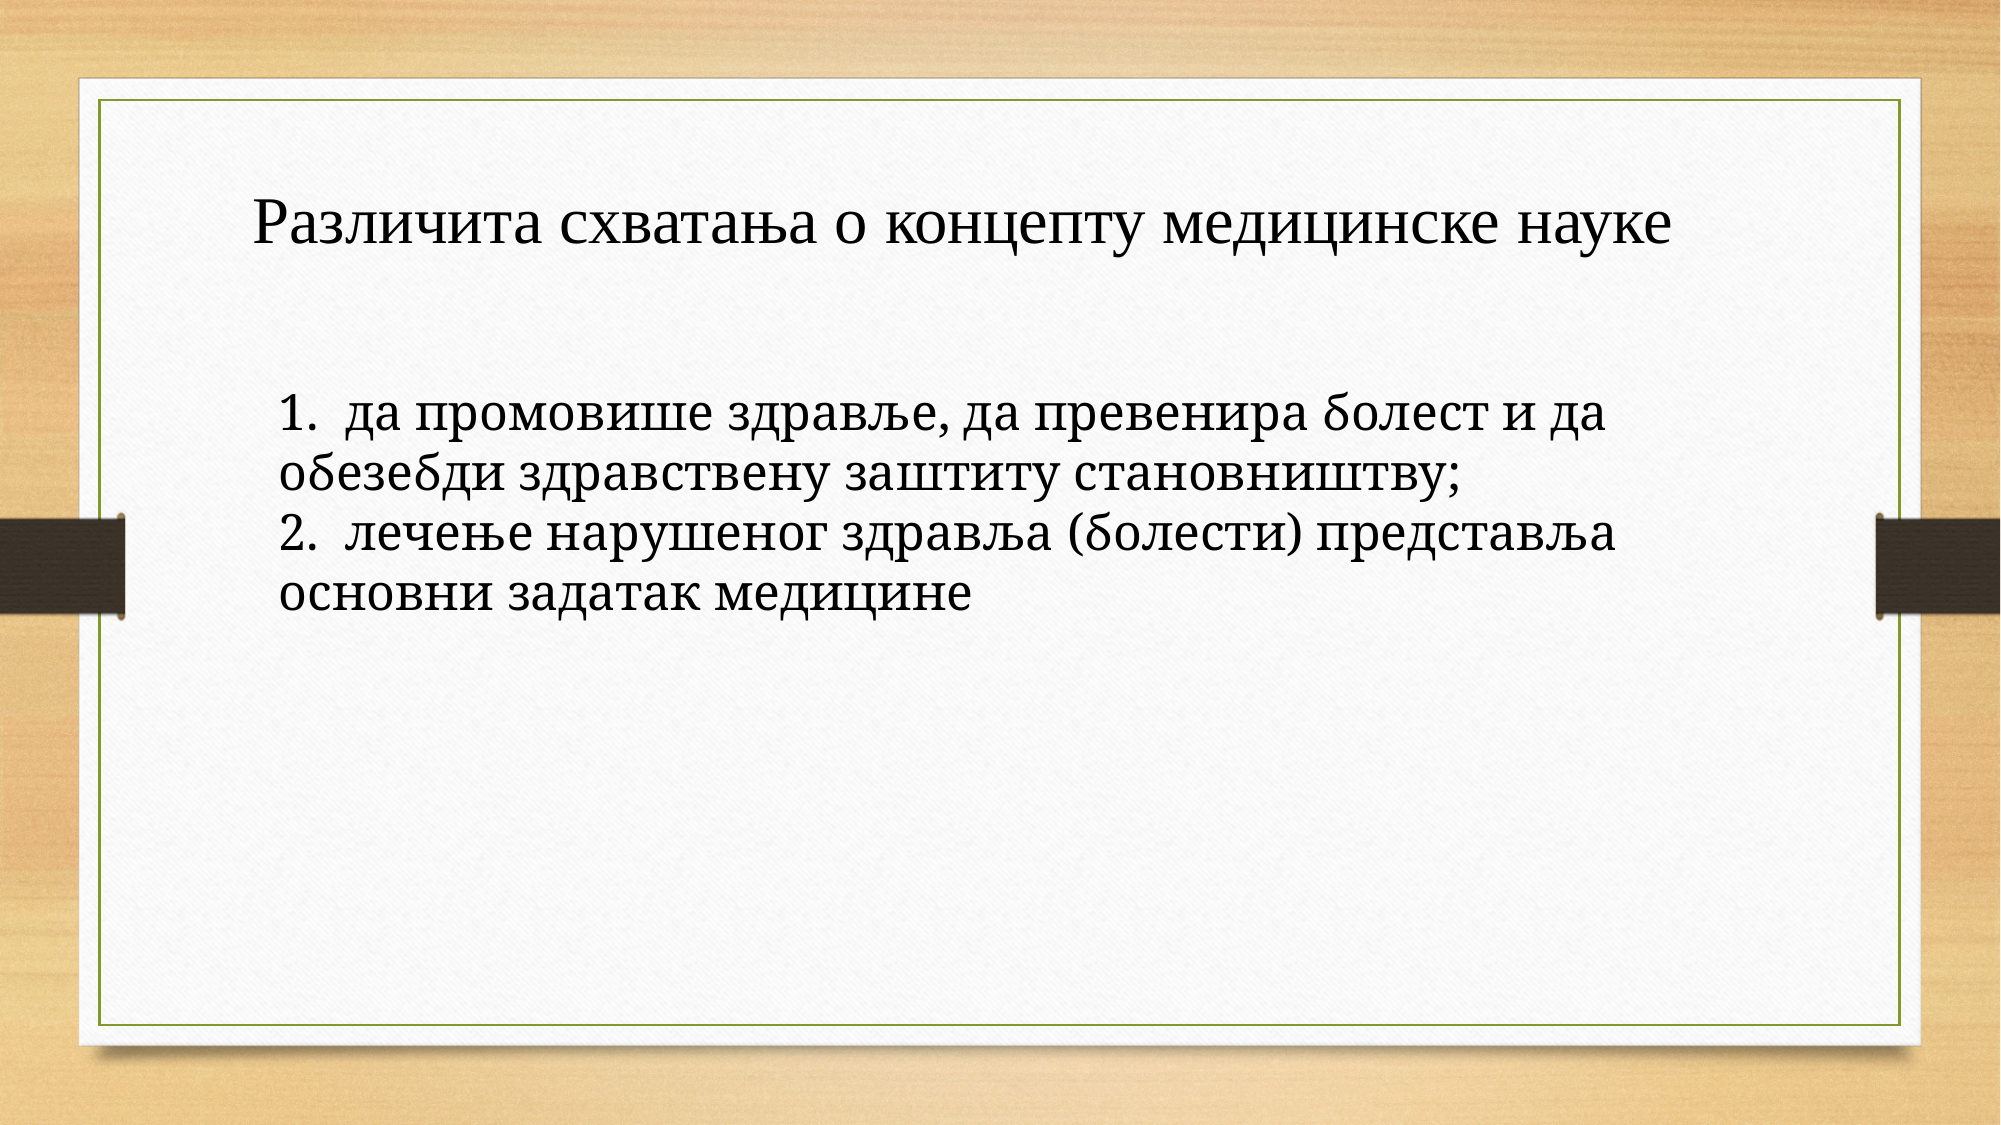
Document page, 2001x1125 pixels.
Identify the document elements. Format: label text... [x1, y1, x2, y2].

picture [0, 0, 2001, 1125]
text_box Различита схватања о концепту медицинске науке [237, 169, 1813, 264]
text_box 1. да промовише здравље, да превенира болест и да обезебди здравствену заштиту становништву; 2. лечење нарушеног здравља (болести) представља основни задатак медицине [263, 373, 1745, 689]
